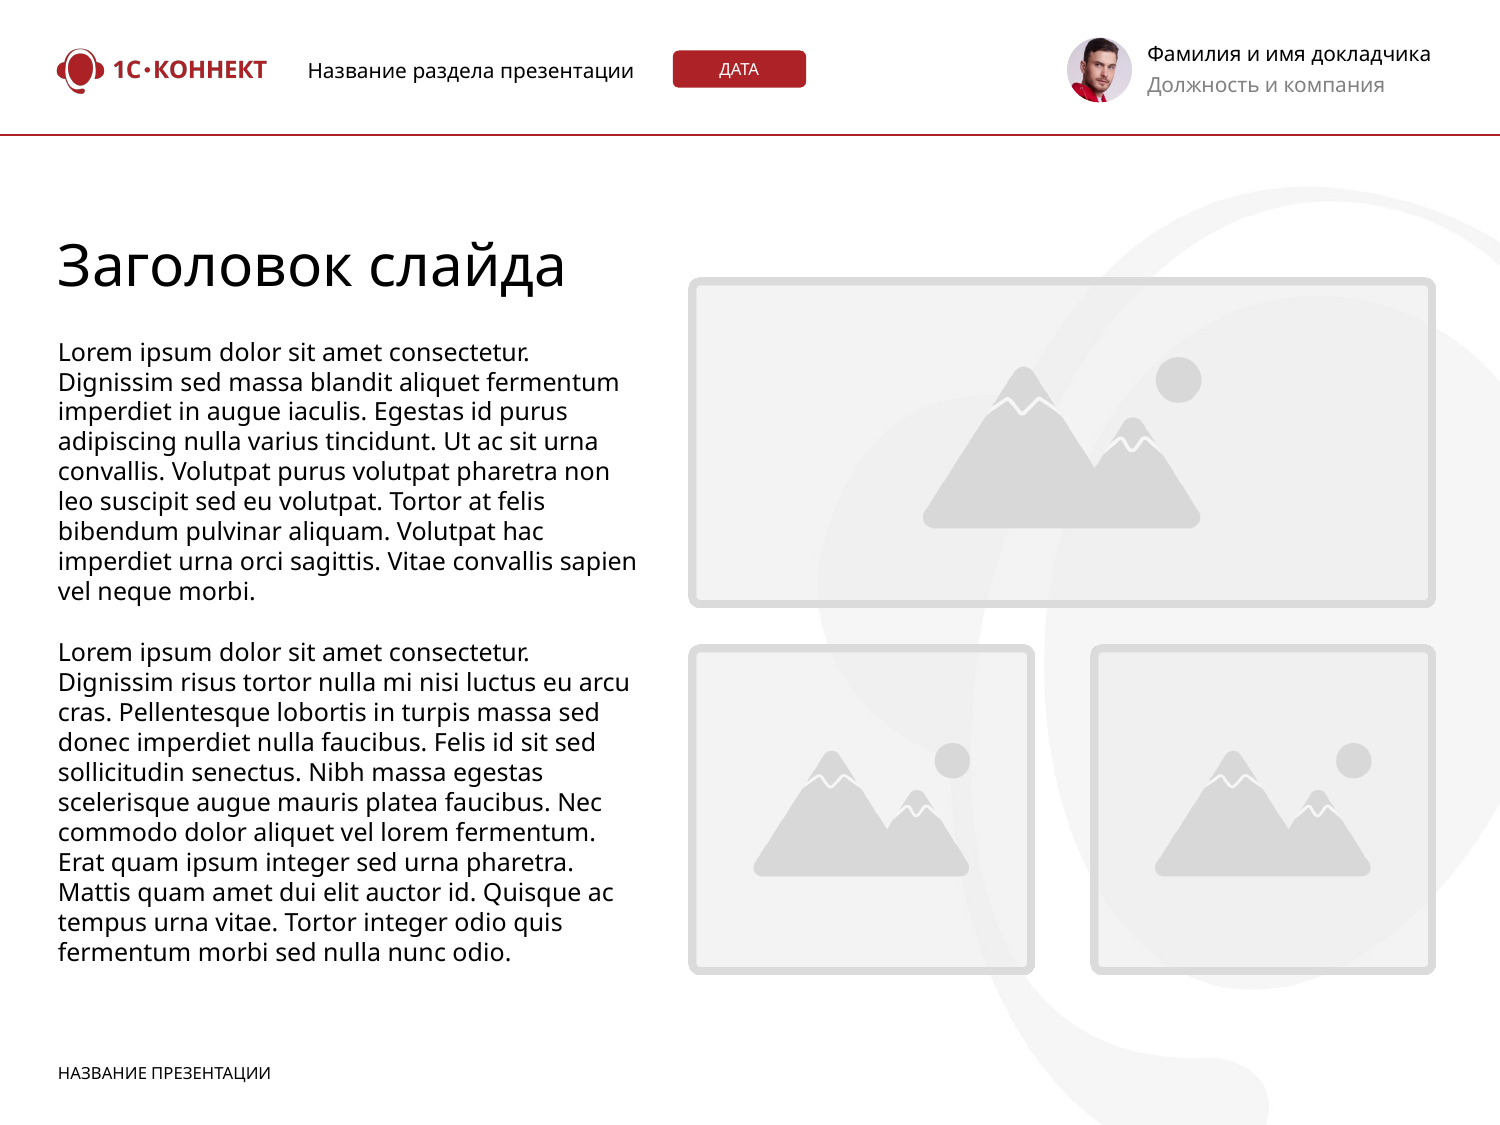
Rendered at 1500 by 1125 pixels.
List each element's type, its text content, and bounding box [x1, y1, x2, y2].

text_box Lorem ipsum dolor sit amet consectetur. Dignissim sed massa blandit aliquet fermentum imperdiet in augue iaculis. Egestas id purus adipiscing nulla varius tincidunt. Ut ac sit urna convallis. Volutpat purus volutpat pharetra non leo suscipit sed eu volutpat. Tortor at felis bibendum pulvinar aliquam. Volutpat hac imperdiet urna orci sagittis. Vitae convallis sapien vel neque morbi. [57, 336, 643, 623]
picture [0, 136, 1500, 1125]
footer НАЗВАНИЕ ПРЕЗЕНТАЦИИ [57, 1042, 733, 1103]
text_box Заголовок слайда [57, 227, 589, 298]
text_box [1066, 37, 1437, 103]
picture [0, 0, 1500, 134]
text_box Название раздела презентации [307, 57, 642, 83]
text_box ДАТА [672, 50, 807, 88]
text_box Lorem ipsum dolor sit amet consectetur. Dignissim risus tortor nulla mi nisi luctus eu arcu cras. Pellentesque lobortis in turpis massa sed donec imperdiet nulla faucibus. Felis id sit sed sollicitudin senectus. Nibh massa egestas scelerisque augue mauris platea faucibus. Nec commodo dolor aliquet vel lorem fermentum. Erat quam ipsum integer sed urna pharetra. Mattis quam amet dui elit auctor id. Quisque ac tempus urna vitae. Tortor integer odio quis fermentum morbi sed nulla nunc odio. [57, 636, 643, 979]
